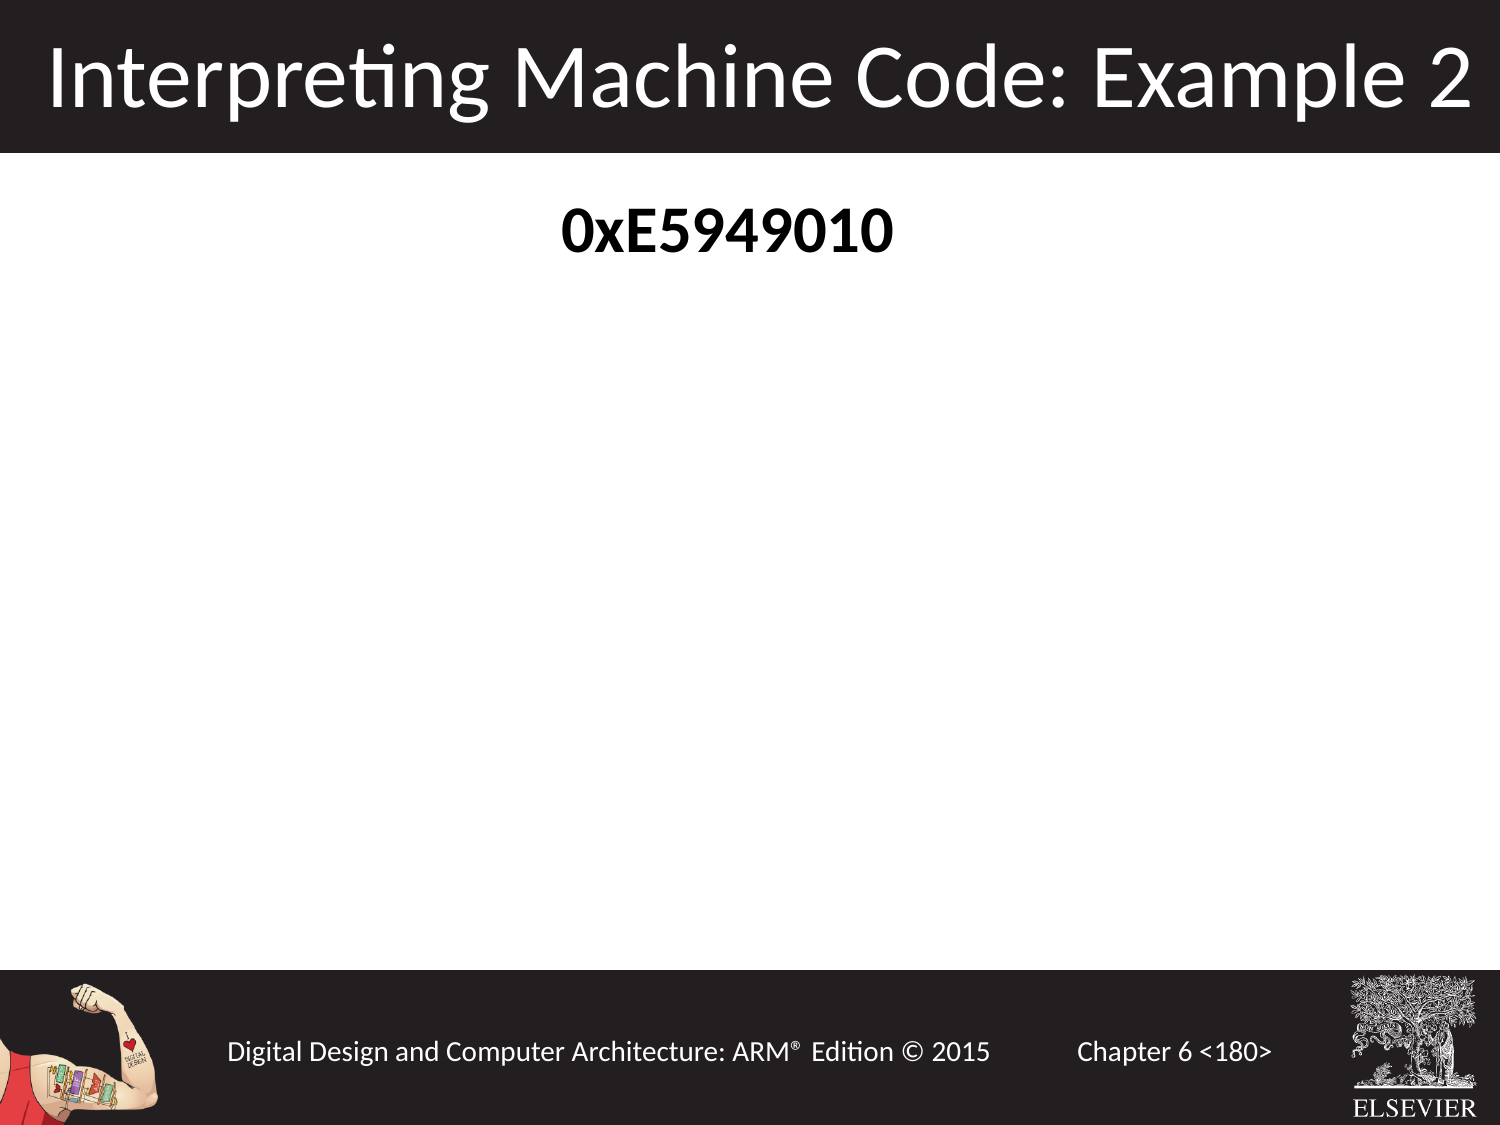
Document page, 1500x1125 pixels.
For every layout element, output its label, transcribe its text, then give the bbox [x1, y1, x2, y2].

picture [1350, 974, 1477, 1117]
text_box Interpreting Machine Code: Example 2 [31, 8, 1500, 133]
text_box 0xE5949010 [44, 187, 1412, 1000]
picture [0, 979, 163, 1125]
